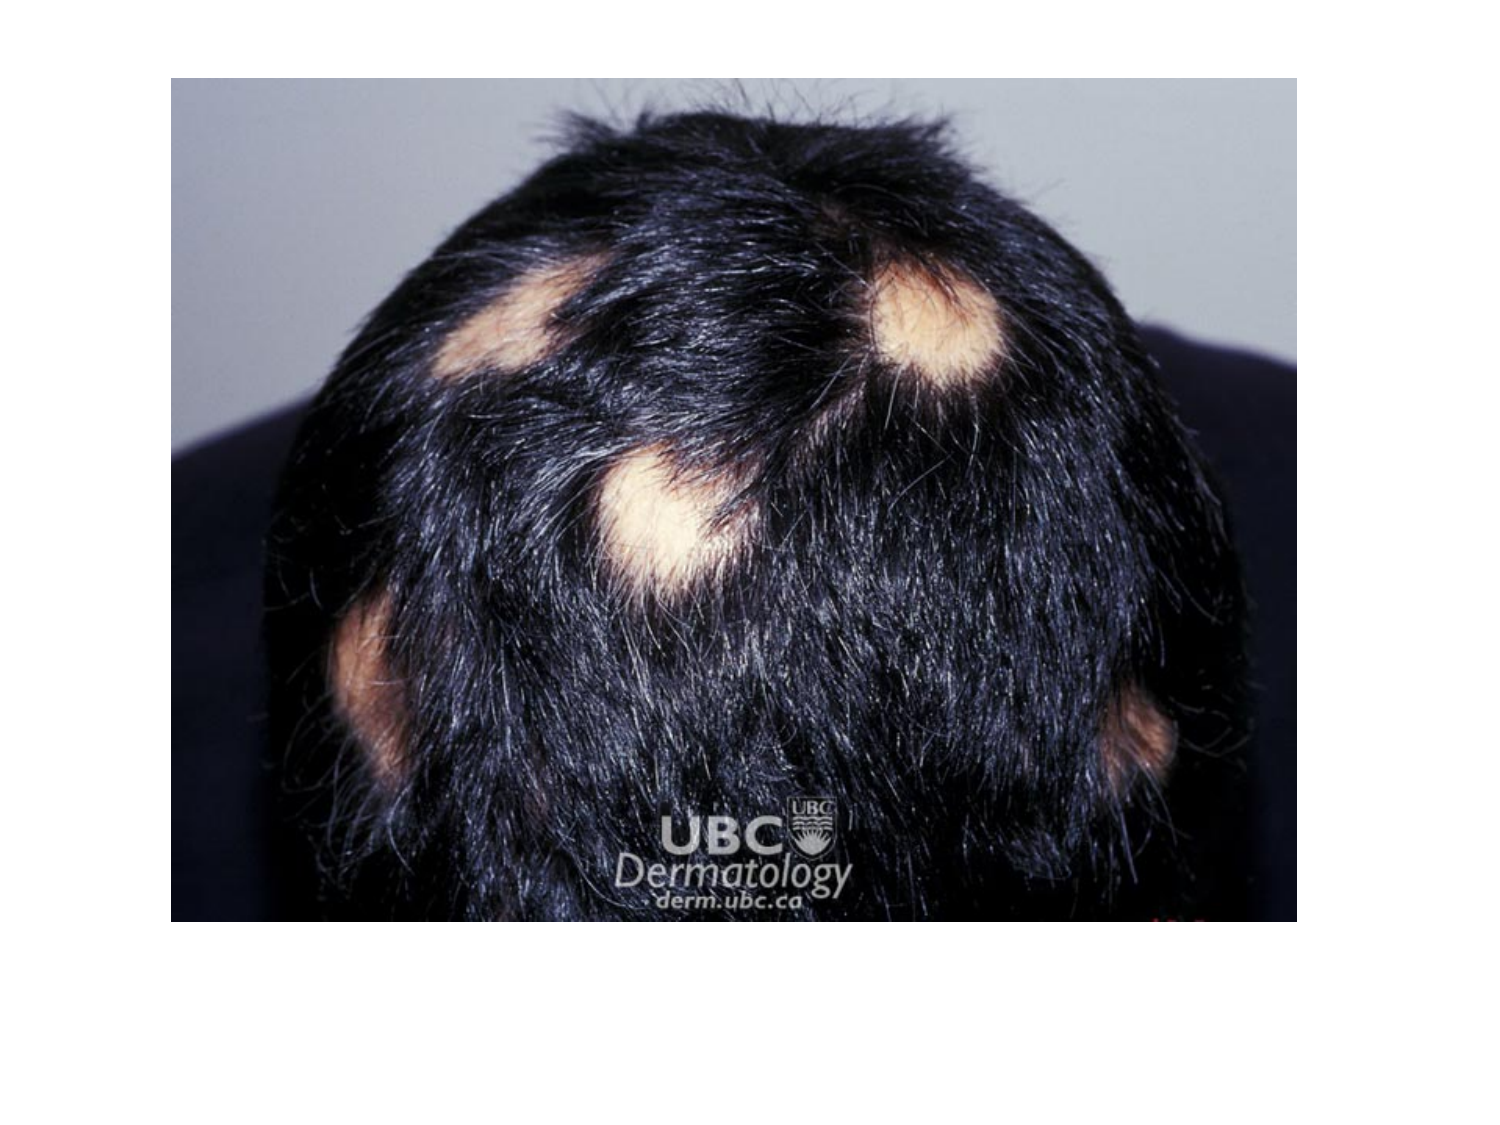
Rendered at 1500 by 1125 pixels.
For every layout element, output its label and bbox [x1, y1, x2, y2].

picture [170, 77, 1297, 923]
